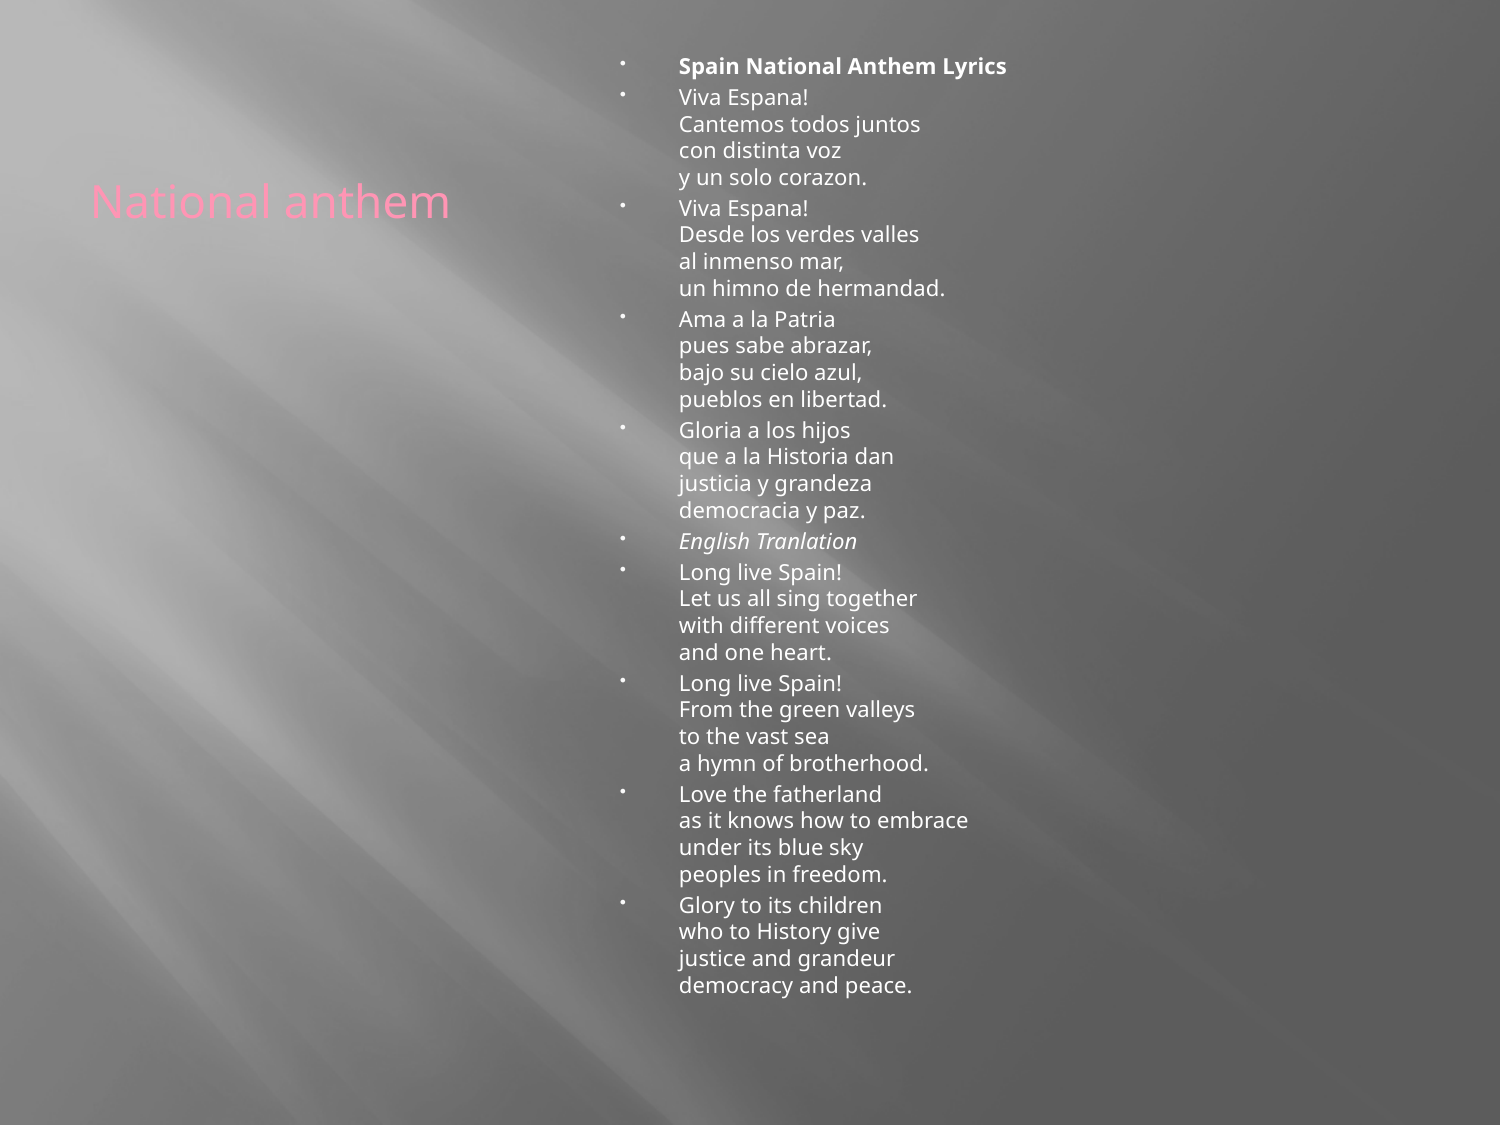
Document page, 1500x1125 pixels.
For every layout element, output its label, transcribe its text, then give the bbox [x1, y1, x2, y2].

list Spain National Anthem Lyrics Viva Espana! Cantemos todos juntos con distinta voz y un solo corazon. Viva Espana! Desde los verdes valles al inmenso mar, un himno de hermandad. Ama a la Patria pues sabe abrazar, bajo su cielo azul, pueblos en libertad. Gloria a los hijos que a la Historia dan justicia y grandeza democracia y paz. English Tranlation Long live Spain! Let us all sing together with different voices and one heart. Long live Spain! From the green valleys to the vast sea a hymn of brotherhood. Love the fatherland as it knows how to embrace under its blue sky peoples in freedom. Glory to its children who to History give justice and grandeur democracy and peace. [586, 44, 1425, 1005]
title National anthem [75, 44, 569, 236]
